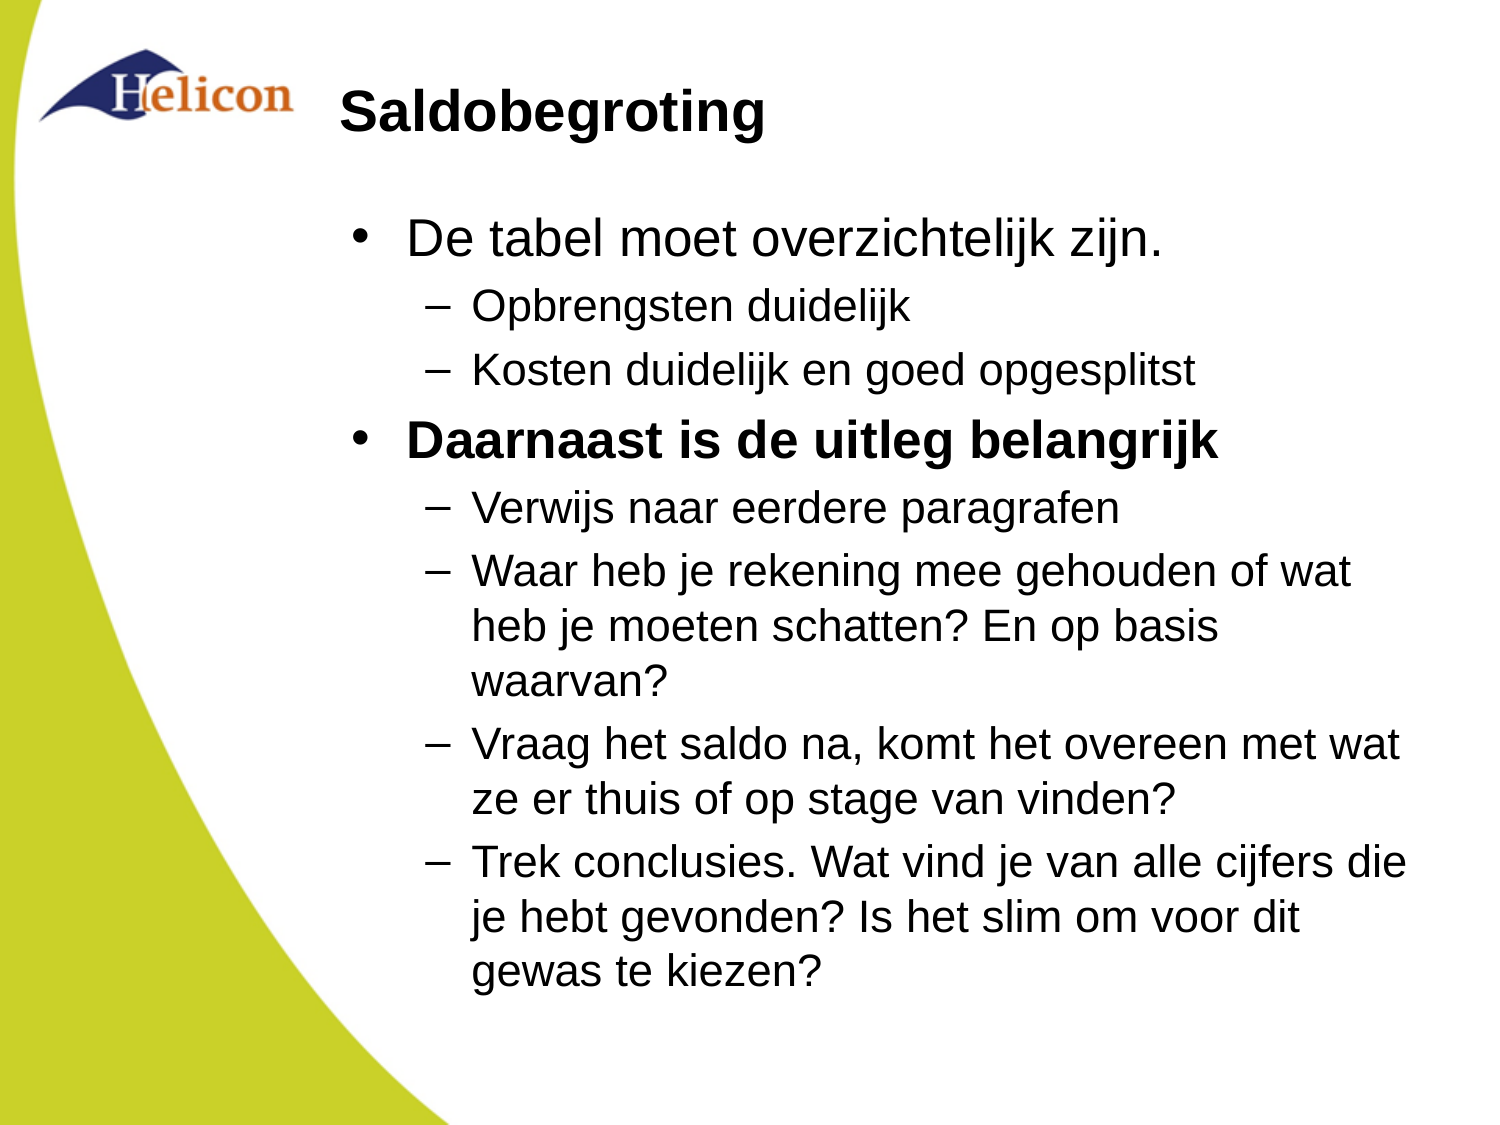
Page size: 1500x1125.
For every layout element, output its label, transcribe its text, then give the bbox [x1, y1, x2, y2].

list De tabel moet overzichtelijk zijn. Opbrengsten duidelijk Kosten duidelijk en goed opgesplitst Daarnaast is de uitleg belangrijk Verwijs naar eerdere paragrafen Waar heb je rekening mee gehouden of wat heb je moeten schatten? En op basis waarvan? Vraag het saldo na, komt het overeen met wat ze er thuis of op stage van vinden? Trek conclusies. Wat vind je van alle cijfers die je hebt gevonden? Is het slim om voor dit gewas te kiezen? [336, 196, 1425, 1005]
picture [0, 0, 1500, 1125]
title Saldobegroting [324, 54, 1415, 161]
